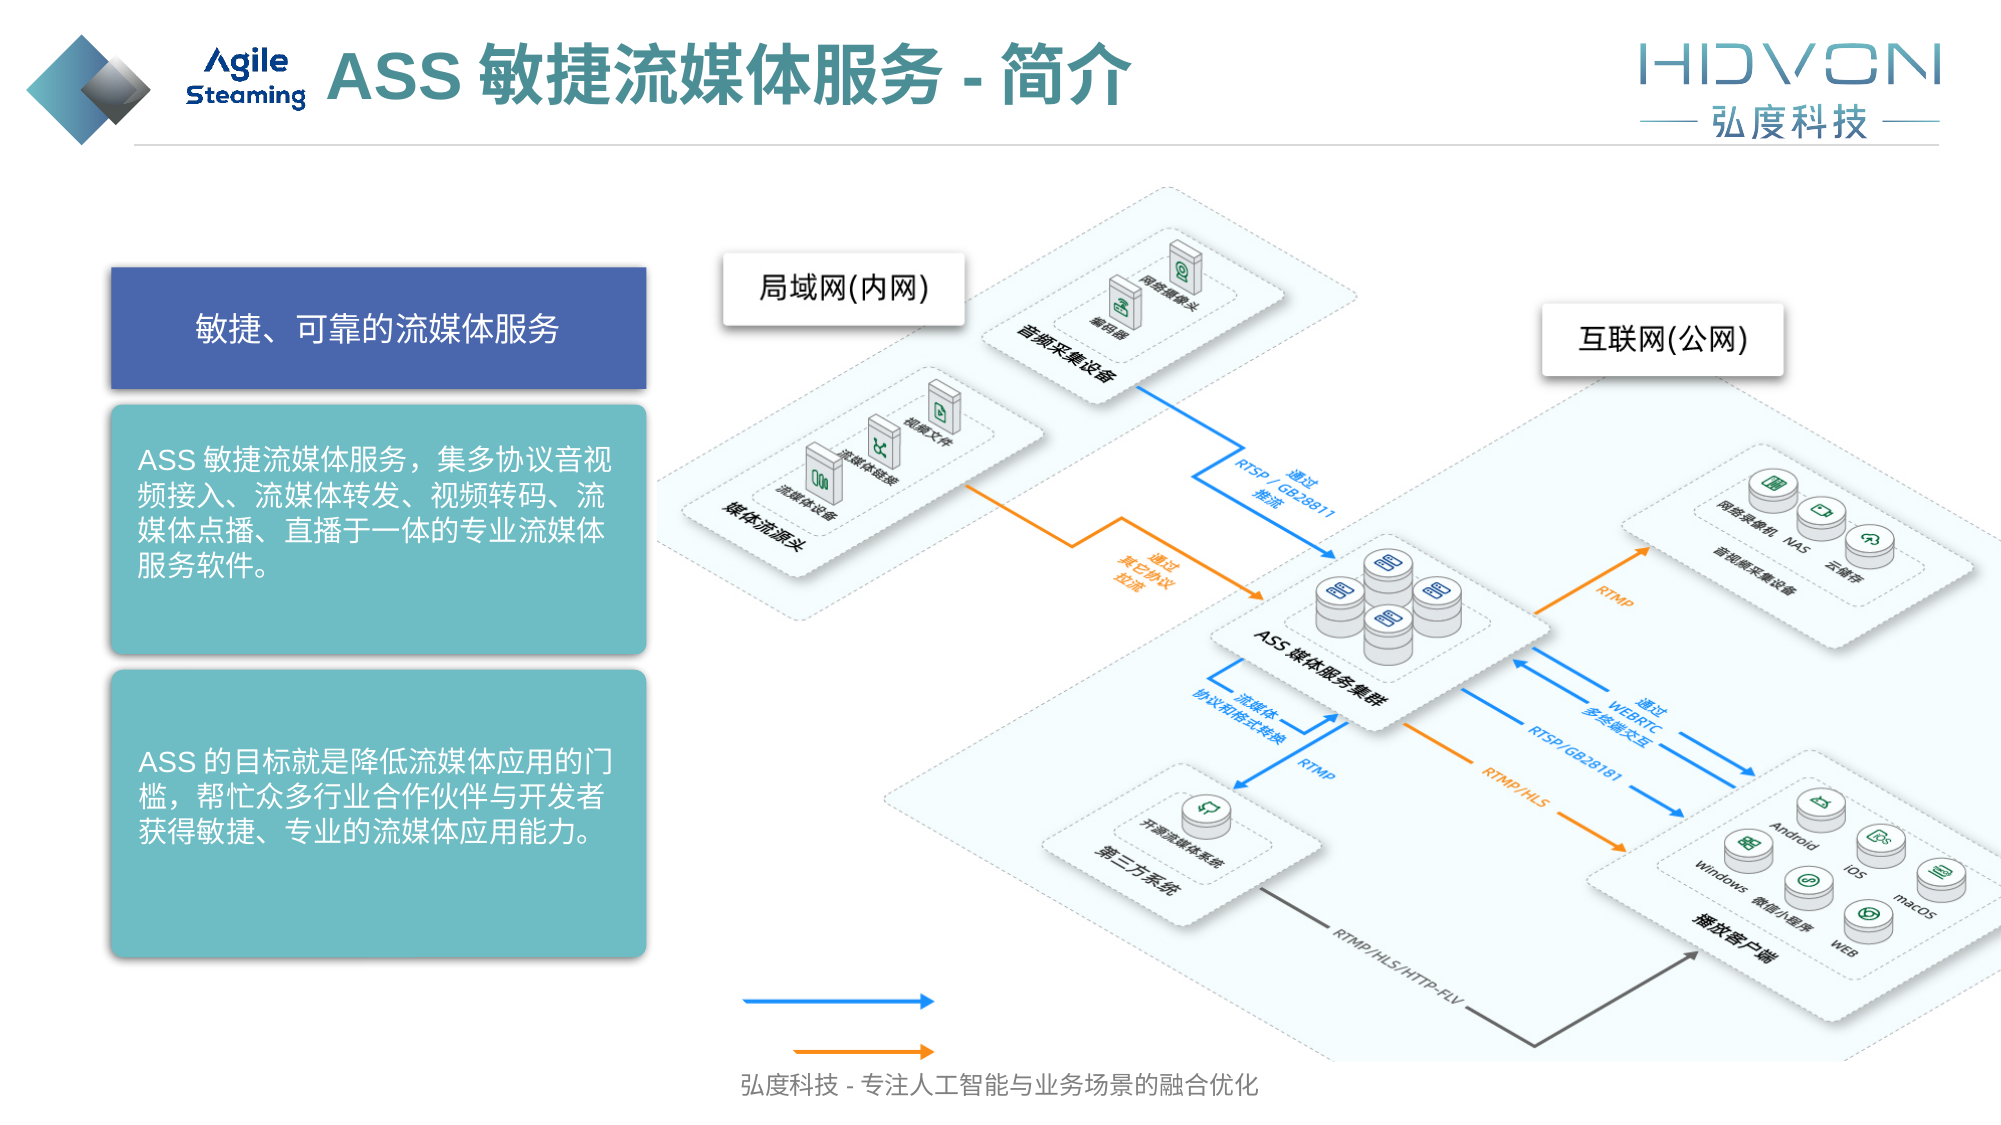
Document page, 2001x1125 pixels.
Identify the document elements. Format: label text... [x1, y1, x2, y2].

picture [181, 14, 310, 143]
text_box 敏捷、可靠的流媒体服务 [111, 267, 647, 389]
title ASS敏捷流媒体服务-简介 [310, 35, 1633, 173]
text_box ASS的目标就是降低流媒体应用的门槛，帮忙众多行业合作伙伴与开发者获得敏捷、专业的流媒体应用能力。 [111, 669, 647, 958]
picture [1640, 43, 1940, 139]
text_box ASS敏捷流媒体服务，集多协议音视频接入、流媒体转发、视频转码、流媒体点播、直播于一体的专业流媒体服务软件。 [111, 404, 647, 655]
picture [657, 179, 2001, 1062]
